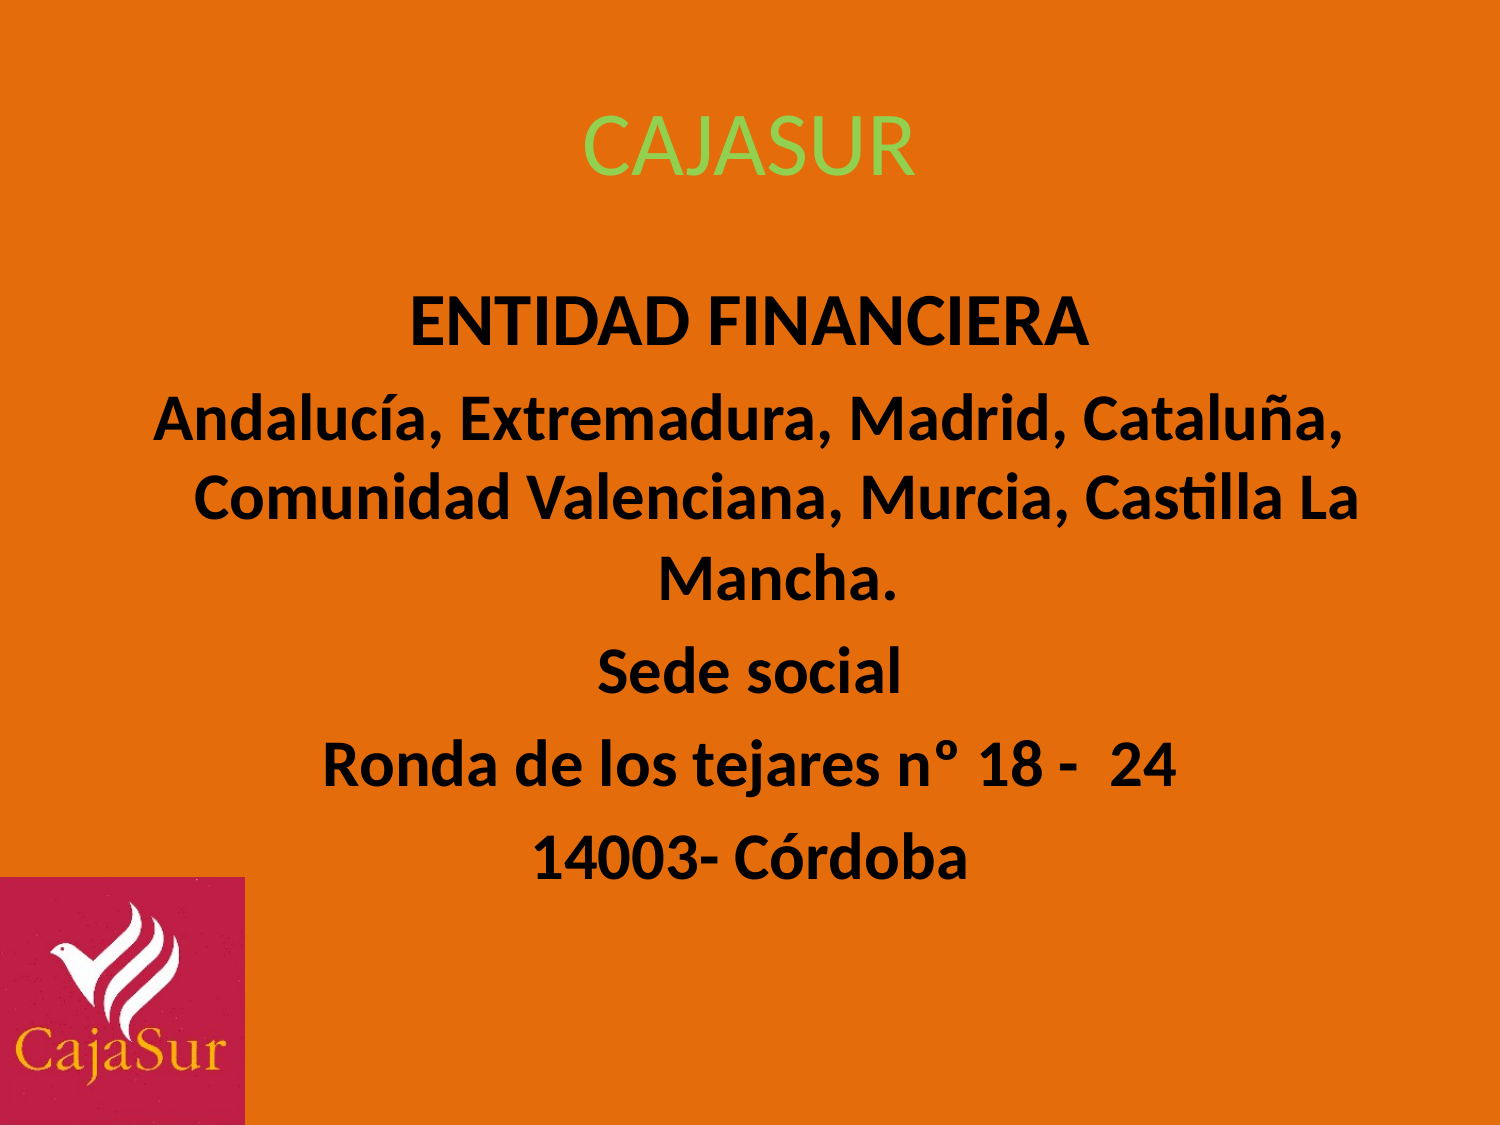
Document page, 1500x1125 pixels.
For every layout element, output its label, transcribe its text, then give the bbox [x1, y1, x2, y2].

picture [0, 876, 245, 1125]
list ENTIDAD FINANCIERA Andalucía, Extremadura, Madrid, Cataluña, Comunidad Valenciana, Murcia, Castilla La Mancha. Sede social Ronda de los tejares nº 18 - 24 14003- Córdoba [75, 262, 1425, 1005]
title CAJASUR [75, 45, 1425, 233]
